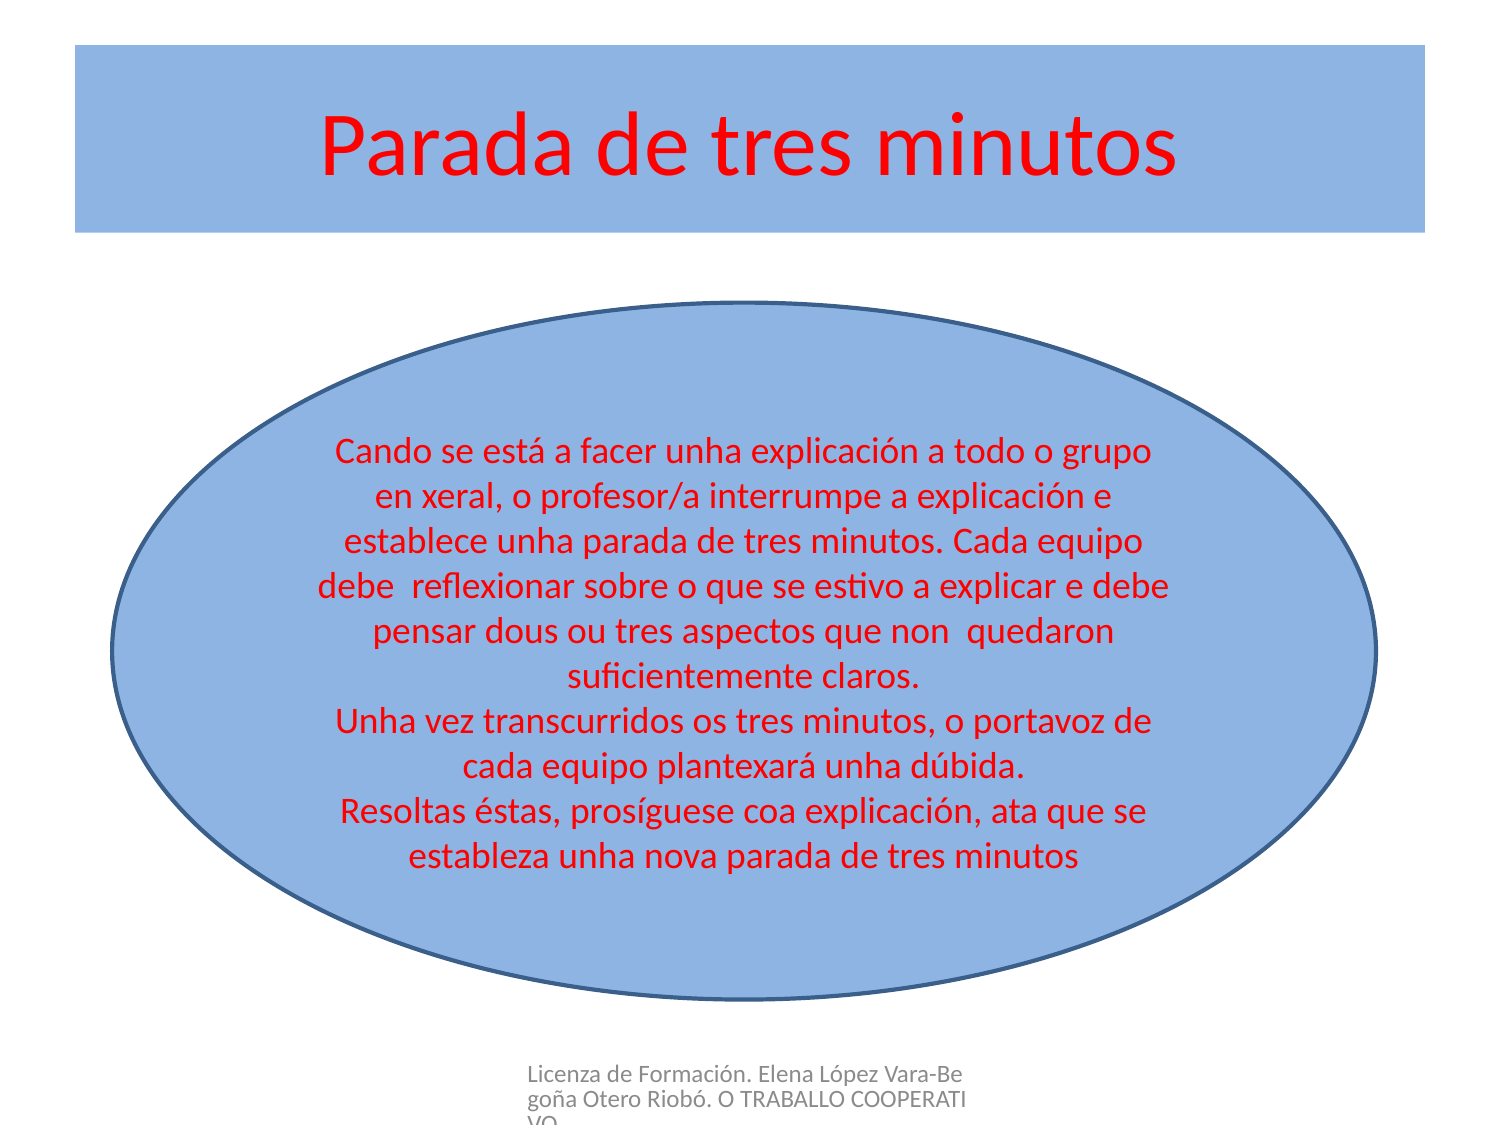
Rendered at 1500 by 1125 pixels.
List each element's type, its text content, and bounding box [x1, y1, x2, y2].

text_box Cando se está a facer unha explicación a todo o grupo en xeral, o profesor/a interrumpe a explicación e establece unha parada de tres minutos. Cada equipo debe reflexionar sobre o que se estivo a explicar e debe pensar dous ou tres aspectos que non quedaron suficientemente claros. Unha vez transcurridos os tres minutos, o portavoz de cada equipo plantexará unha dúbida. Resoltas éstas, prosíguese coa explicación, ata que se estableza unha nova parada de tres minutos [109, 300, 1379, 1002]
title Parada de tres minutos [75, 45, 1425, 233]
footer Licenza de Formación. Elena López Vara-Begoña Otero Riobó. O TRABALLO COOPERATIVO [512, 1042, 988, 1103]
